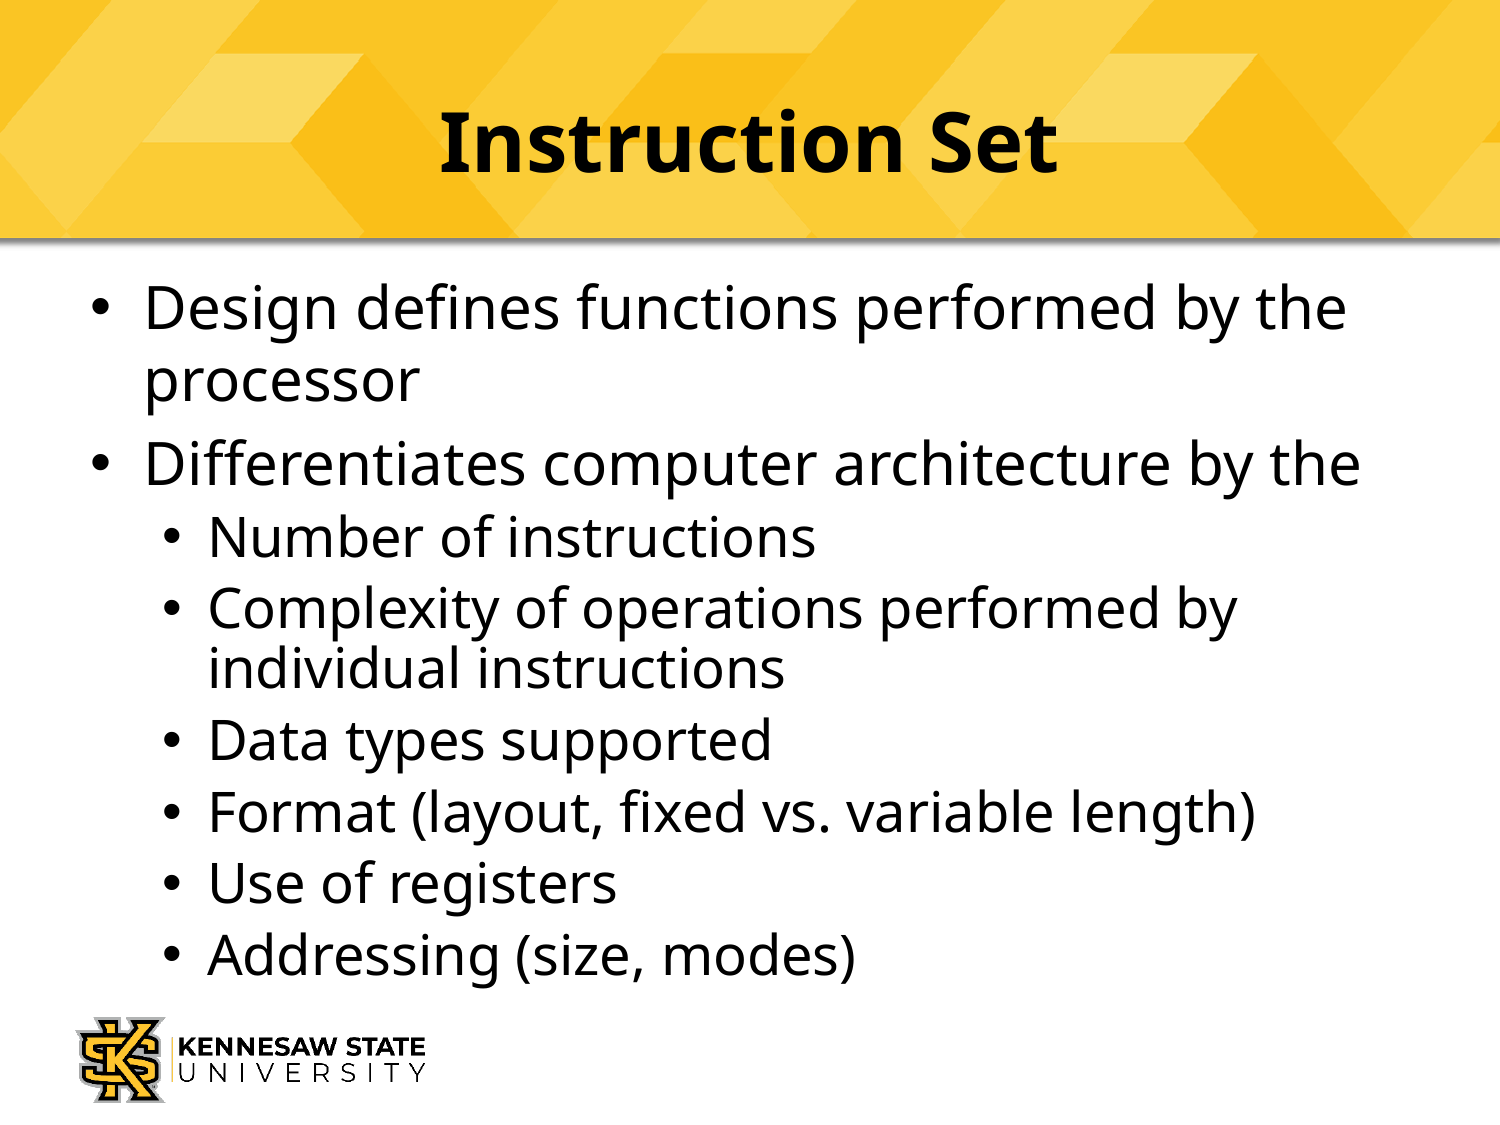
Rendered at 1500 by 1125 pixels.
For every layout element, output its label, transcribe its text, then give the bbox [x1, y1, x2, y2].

picture [0, 0, 1500, 251]
list Design defines functions performed by the processor Differentiates computer architecture by the Number of instructions Complexity of operations performed by individual instructions Data types supported Format (layout, fixed vs. variable length) Use of registers Addressing (size, modes) [75, 262, 1425, 1005]
picture [75, 1017, 425, 1103]
title Instruction Set [75, 45, 1425, 233]
